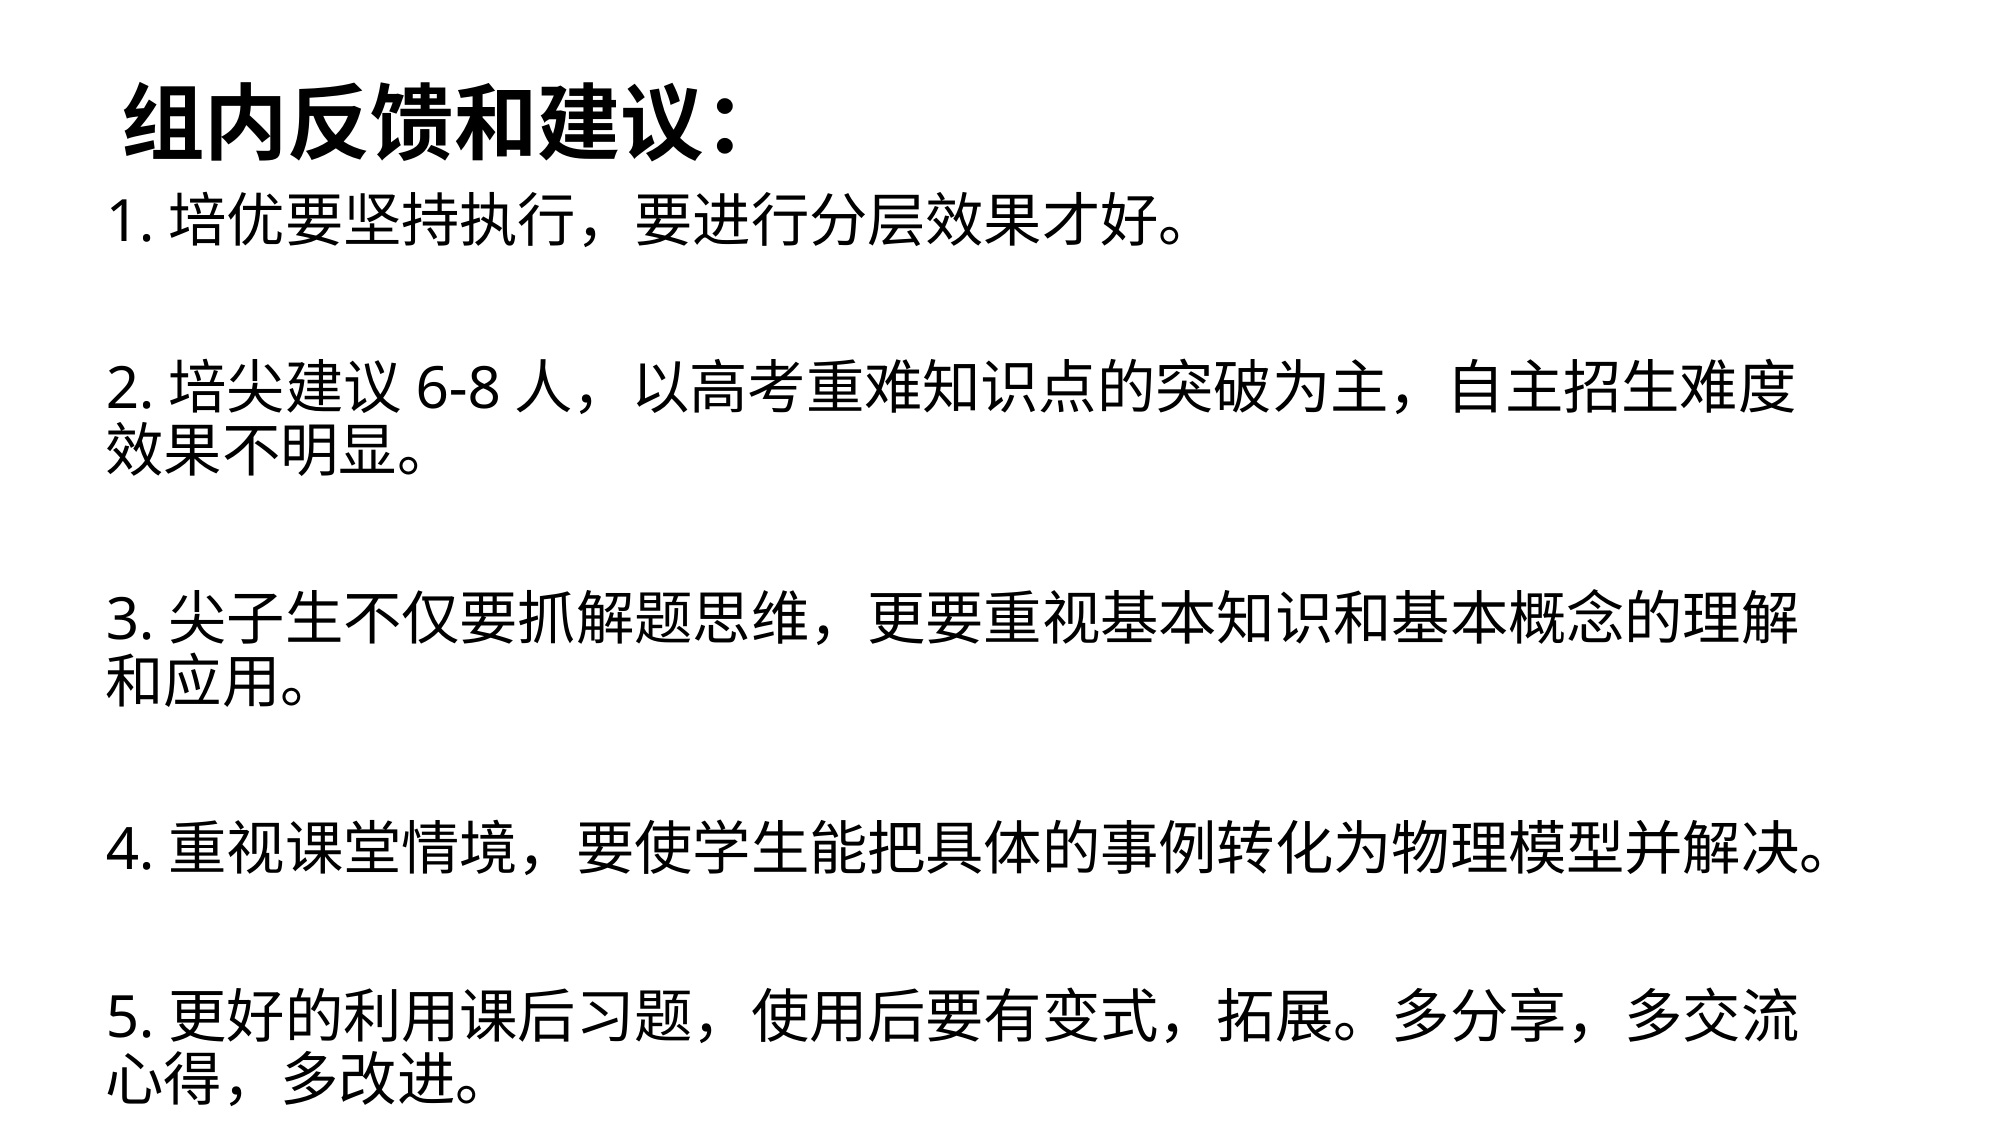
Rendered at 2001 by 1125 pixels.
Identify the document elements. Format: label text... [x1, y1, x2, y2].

text_box 组内反馈和建议： [106, 63, 1687, 178]
list 1.培优要坚持执行，要进行分层效果才好。 2.培尖建议6-8人，以高考重难知识点的突破为主，自主招生难度效果不明显。 3.尖子生不仅要抓解题思维，更要重视基本知识和基本概念的理解和应用。 4.重视课堂情境，要使学生能把具体的事例转化为物理模型并解决。 5.更好的利用课后习题，使用后要有变式，拓展。多分享，多交流心得，多改进。 [90, 183, 1816, 1125]
